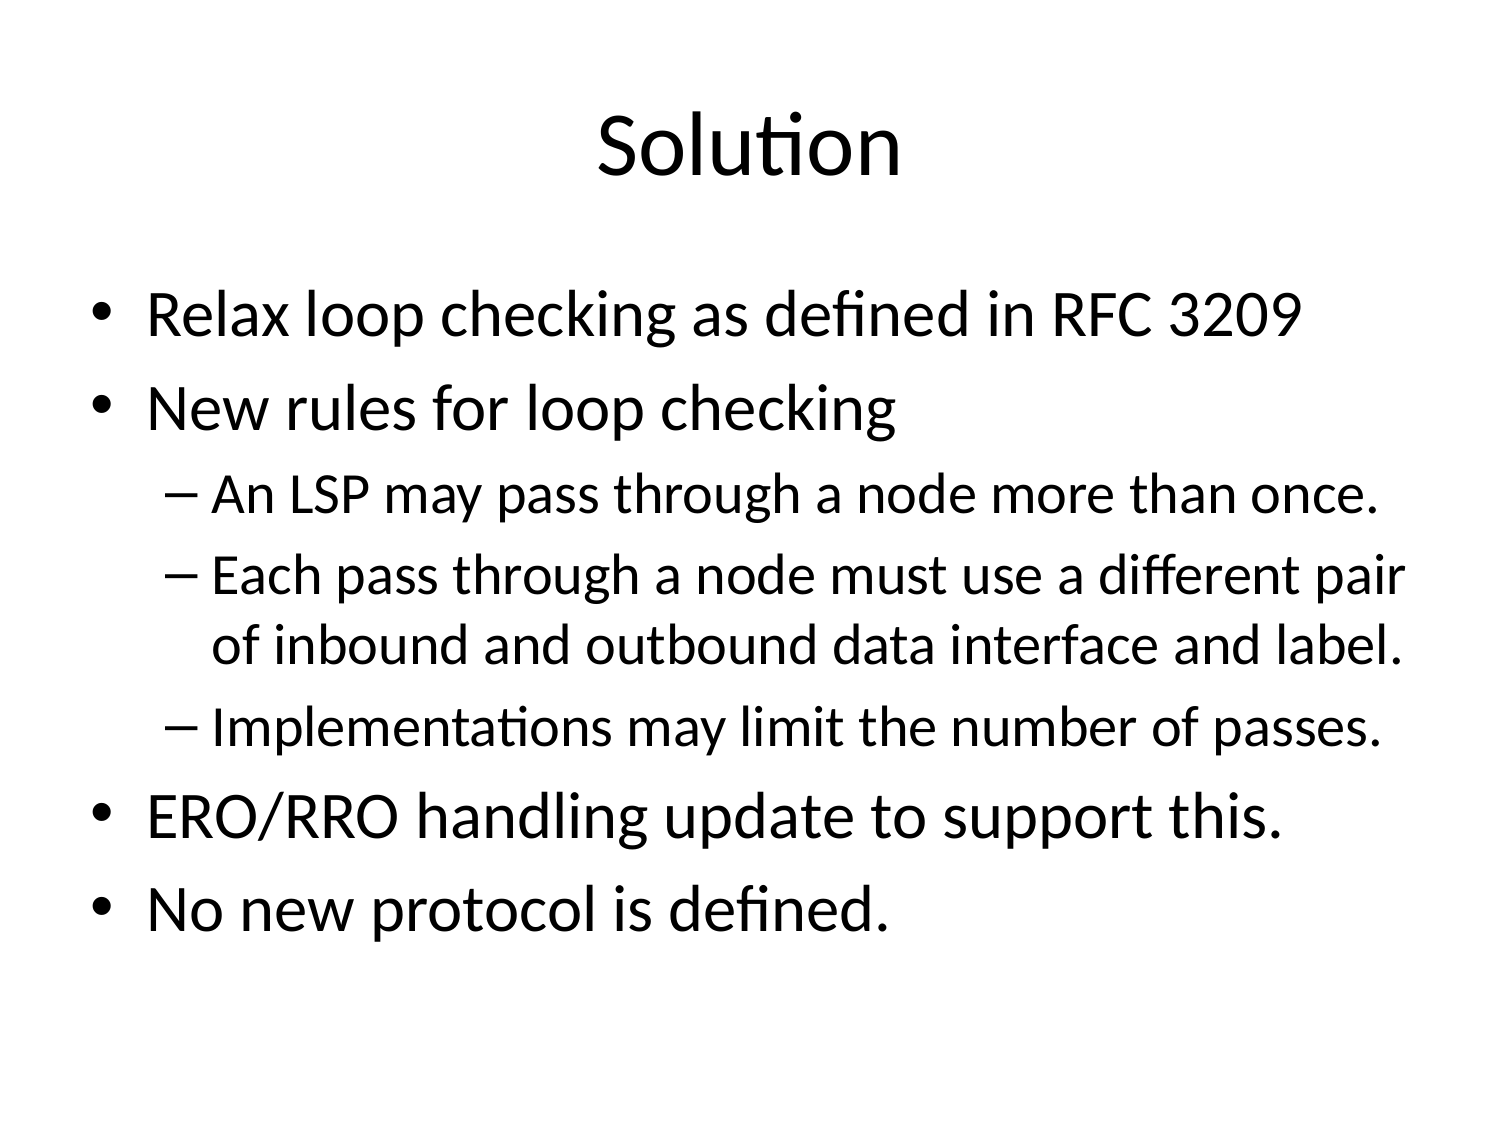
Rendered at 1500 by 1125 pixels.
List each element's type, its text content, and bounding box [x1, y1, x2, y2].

title Solution [75, 45, 1425, 233]
list Relax loop checking as defined in RFC 3209 New rules for loop checking An LSP may pass through a node more than once. Each pass through a node must use a different pair of inbound and outbound data interface and label. Implementations may limit the number of passes. ERO/RRO handling update to support this. No new protocol is defined. [75, 262, 1425, 1005]
